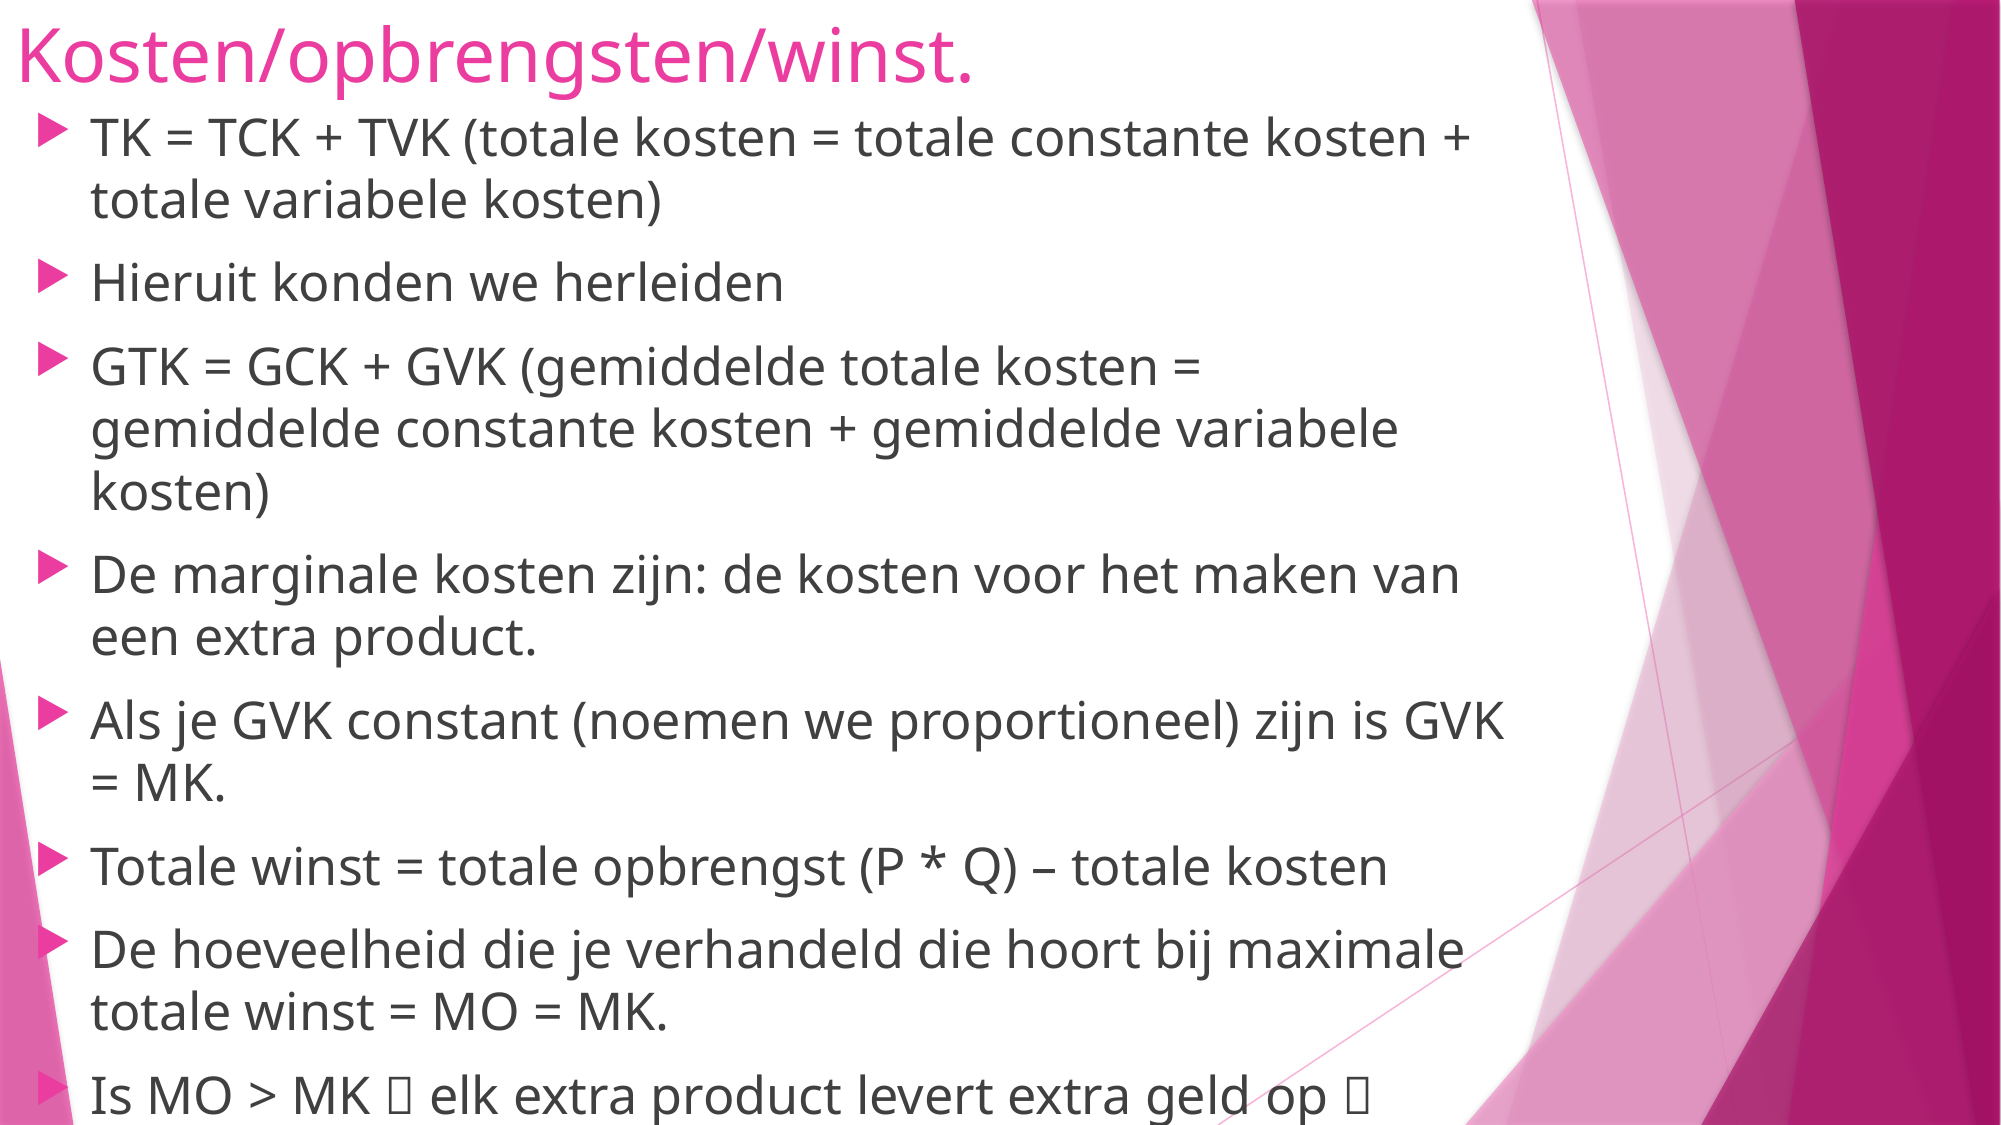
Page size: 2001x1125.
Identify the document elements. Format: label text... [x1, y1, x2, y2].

list TK = TCK + TVK (totale kosten = totale constante kosten + totale variabele kosten) Hieruit konden we herleiden GTK = GCK + GVK (gemiddelde totale kosten = gemiddelde constante kosten + gemiddelde variabele kosten) De marginale kosten zijn: de kosten voor het maken van een extra product. Als je GVK constant (noemen we proportioneel) zijn is GVK = MK. Totale winst = totale opbrengst (P * Q) – totale kosten De hoeveelheid die je verhandeld die hoort bij maximale totale winst = MO = MK. Is MO > MK  elk extra product levert extra geld op  maximaal produceren. [19, 96, 1522, 992]
title Kosten/opbrengsten/winst. [0, 0, 1522, 317]
